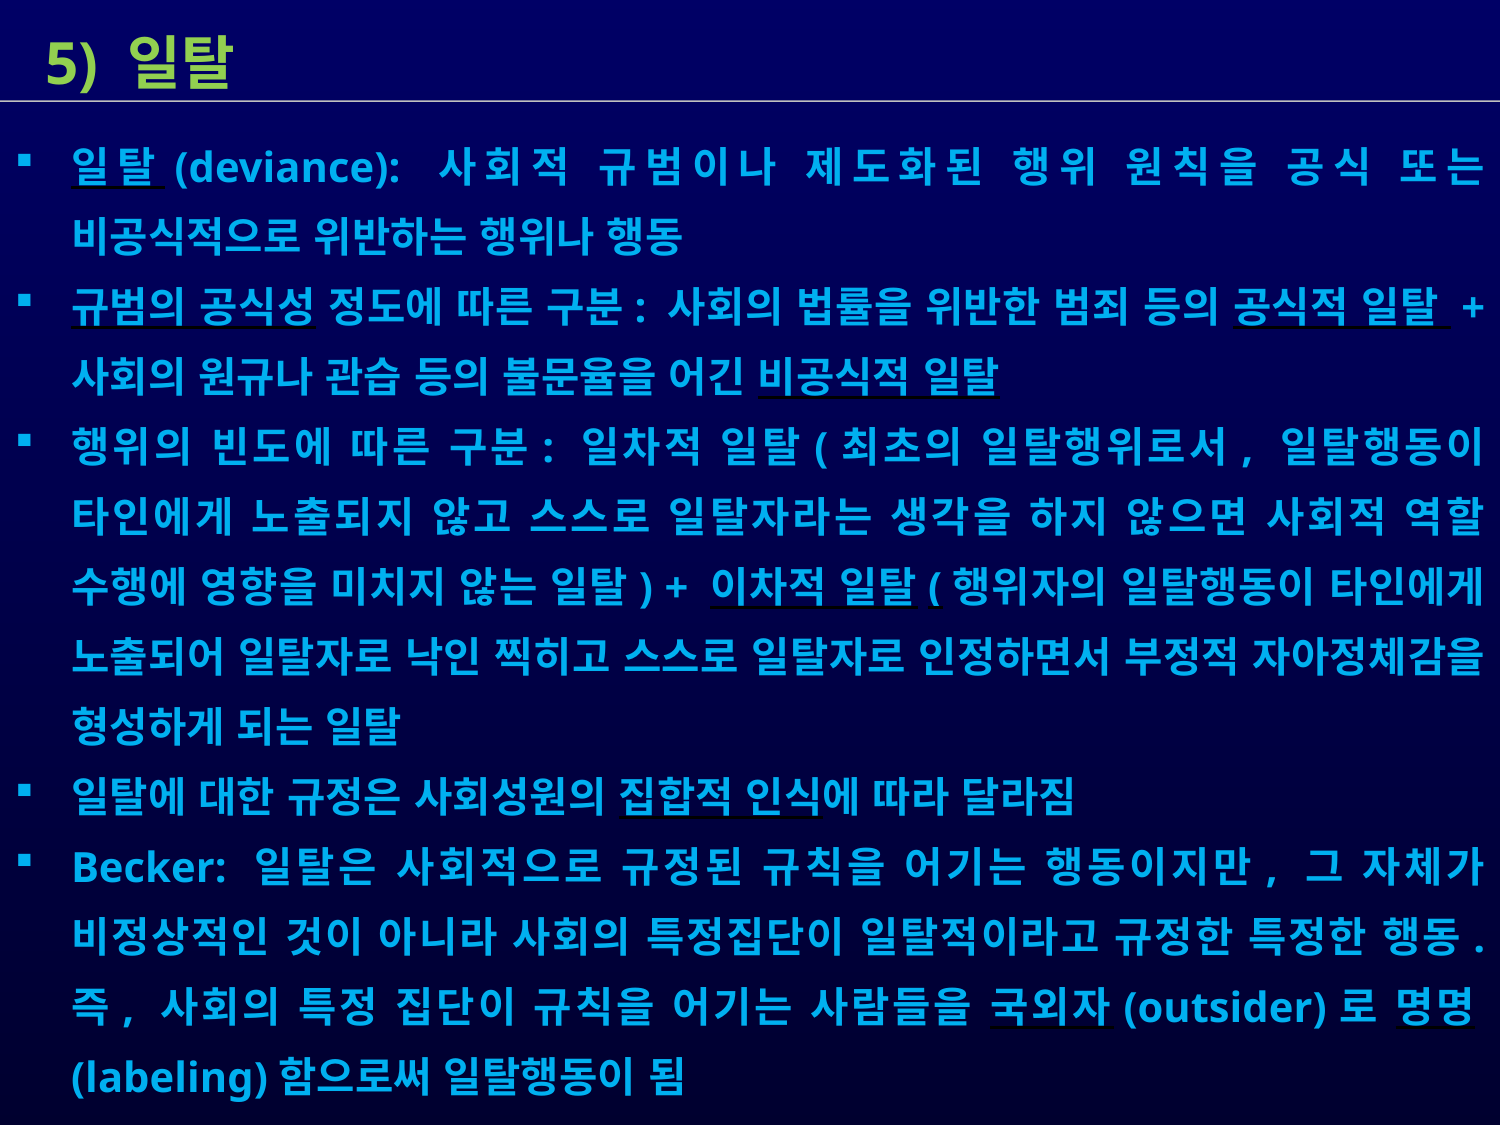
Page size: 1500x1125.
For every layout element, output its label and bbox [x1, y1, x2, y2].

text_box [0, 18, 1500, 1119]
